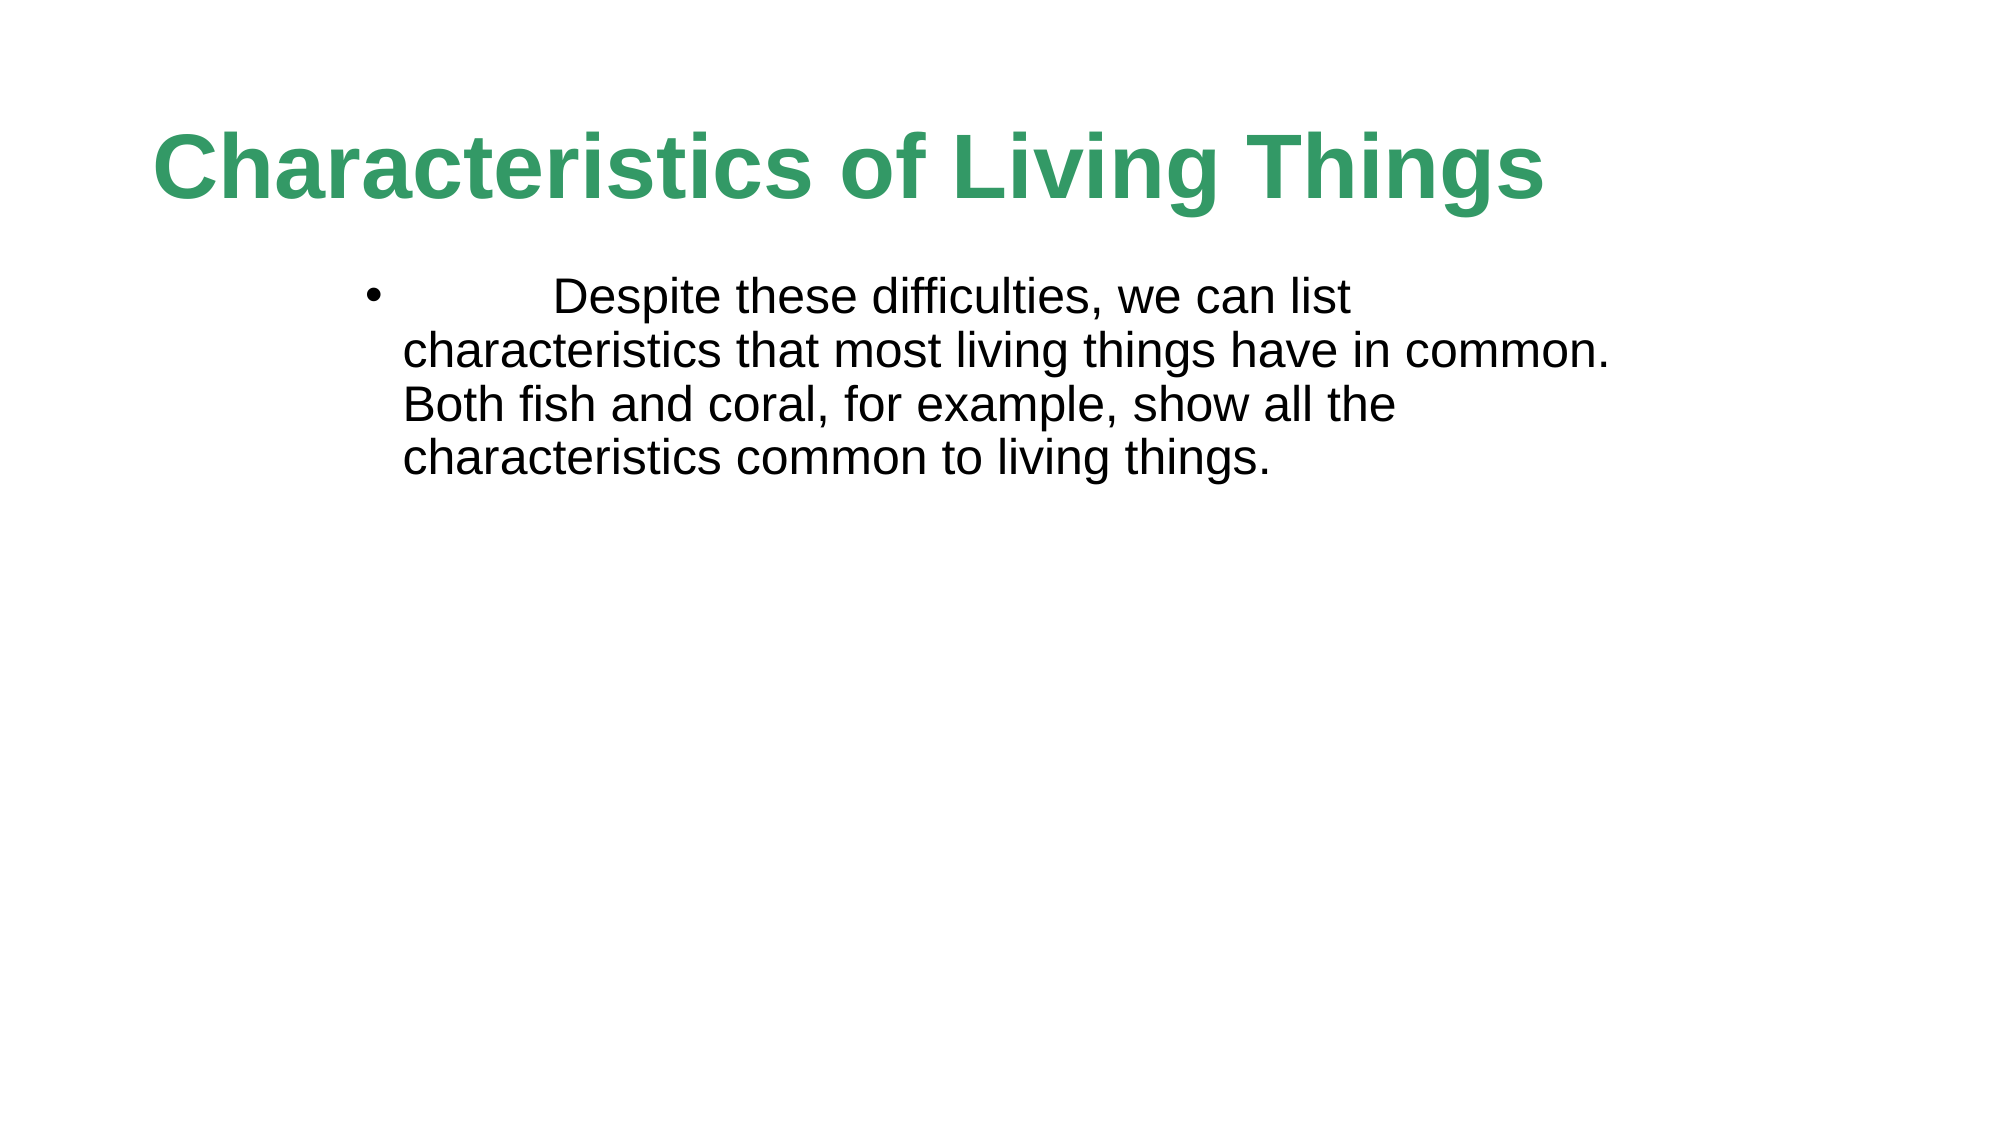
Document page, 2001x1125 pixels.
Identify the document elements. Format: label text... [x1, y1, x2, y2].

list Despite these difficulties, we can list characteristics that most living things have in common. Both fish and coral, for example, show all the characteristics common to living things. [275, 262, 1675, 1005]
title Characteristics of Living Things [137, 59, 1863, 278]
